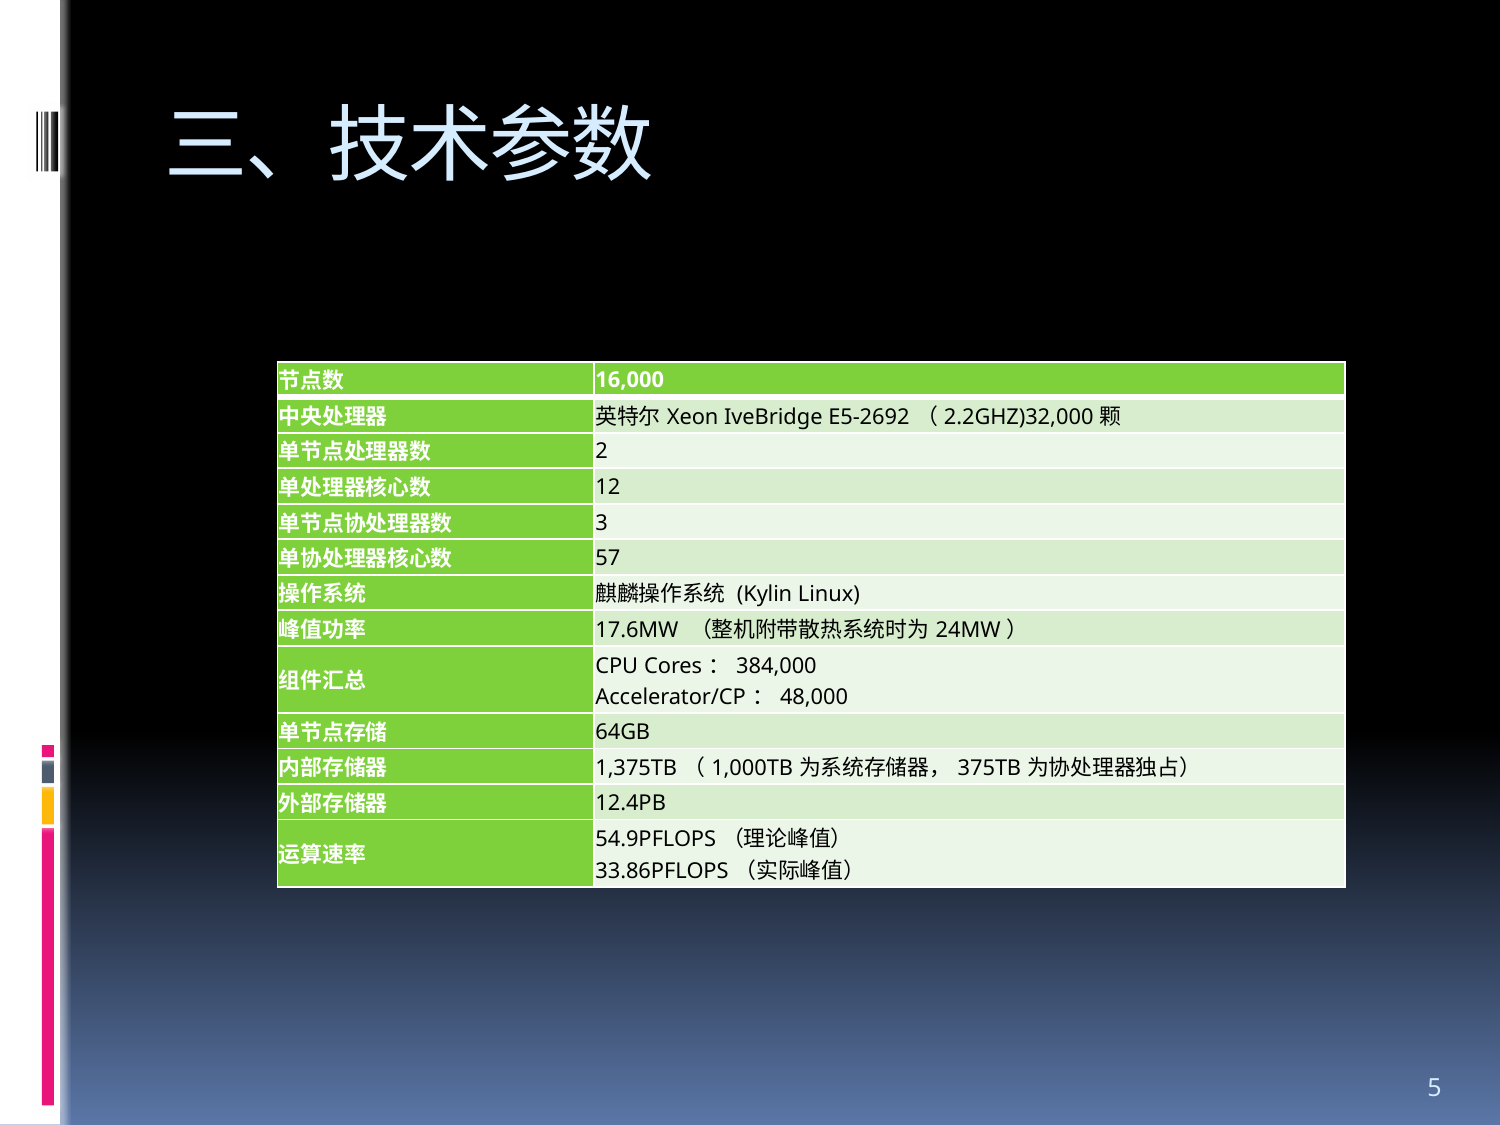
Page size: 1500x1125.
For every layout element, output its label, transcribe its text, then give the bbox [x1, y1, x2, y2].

table_cell 12.4PB [595, 785, 1344, 819]
table_cell 单节点协处理器数 [278, 505, 593, 538]
table_cell 12 [595, 469, 1344, 503]
table_header 16,000 [595, 363, 1344, 394]
table_cell 内部存储器 [278, 749, 593, 783]
table_cell 57 [595, 540, 1344, 574]
table_cell 单节点存储 [278, 714, 593, 748]
table_cell 操作系统 [278, 576, 593, 609]
table_cell 3 [595, 505, 1344, 538]
table_cell 54.9PFLOPS（理论峰值） 33.86PFLOPS（实际峰值） [595, 820, 1344, 886]
table_cell 运算速率 [278, 820, 593, 886]
table_cell 峰值功率 [278, 611, 593, 645]
table_cell 2 [595, 434, 1344, 467]
table_cell 组件汇总 [278, 647, 593, 712]
table_cell 单处理器核心数 [278, 469, 593, 503]
slide_number 5 [1412, 1052, 1488, 1113]
table_cell 外部存储器 [278, 785, 593, 819]
table_cell 1,375TB（1,000TB为系统存储器，375TB为协处理器独占） [595, 749, 1344, 783]
table_cell 英特尔Xeon IveBridge E5-2692（2.2GHZ)32,000颗 [595, 400, 1344, 432]
table_cell 64GB [595, 714, 1344, 748]
table_cell 单协处理器核心数 [278, 540, 593, 574]
table_cell 中央处理器 [278, 400, 593, 432]
table_cell CPU Cores：384,000 Accelerator/CP：48,000 [595, 647, 1344, 712]
table_header 节点数 [278, 363, 593, 394]
title 三、技术参数 [150, 83, 1425, 234]
table_cell 麒麟操作系统 (Kylin Linux) [595, 576, 1344, 609]
table_cell 17.6MW （整机附带散热系统时为24MW） [595, 611, 1344, 645]
table_cell 单节点处理器数 [278, 434, 593, 467]
